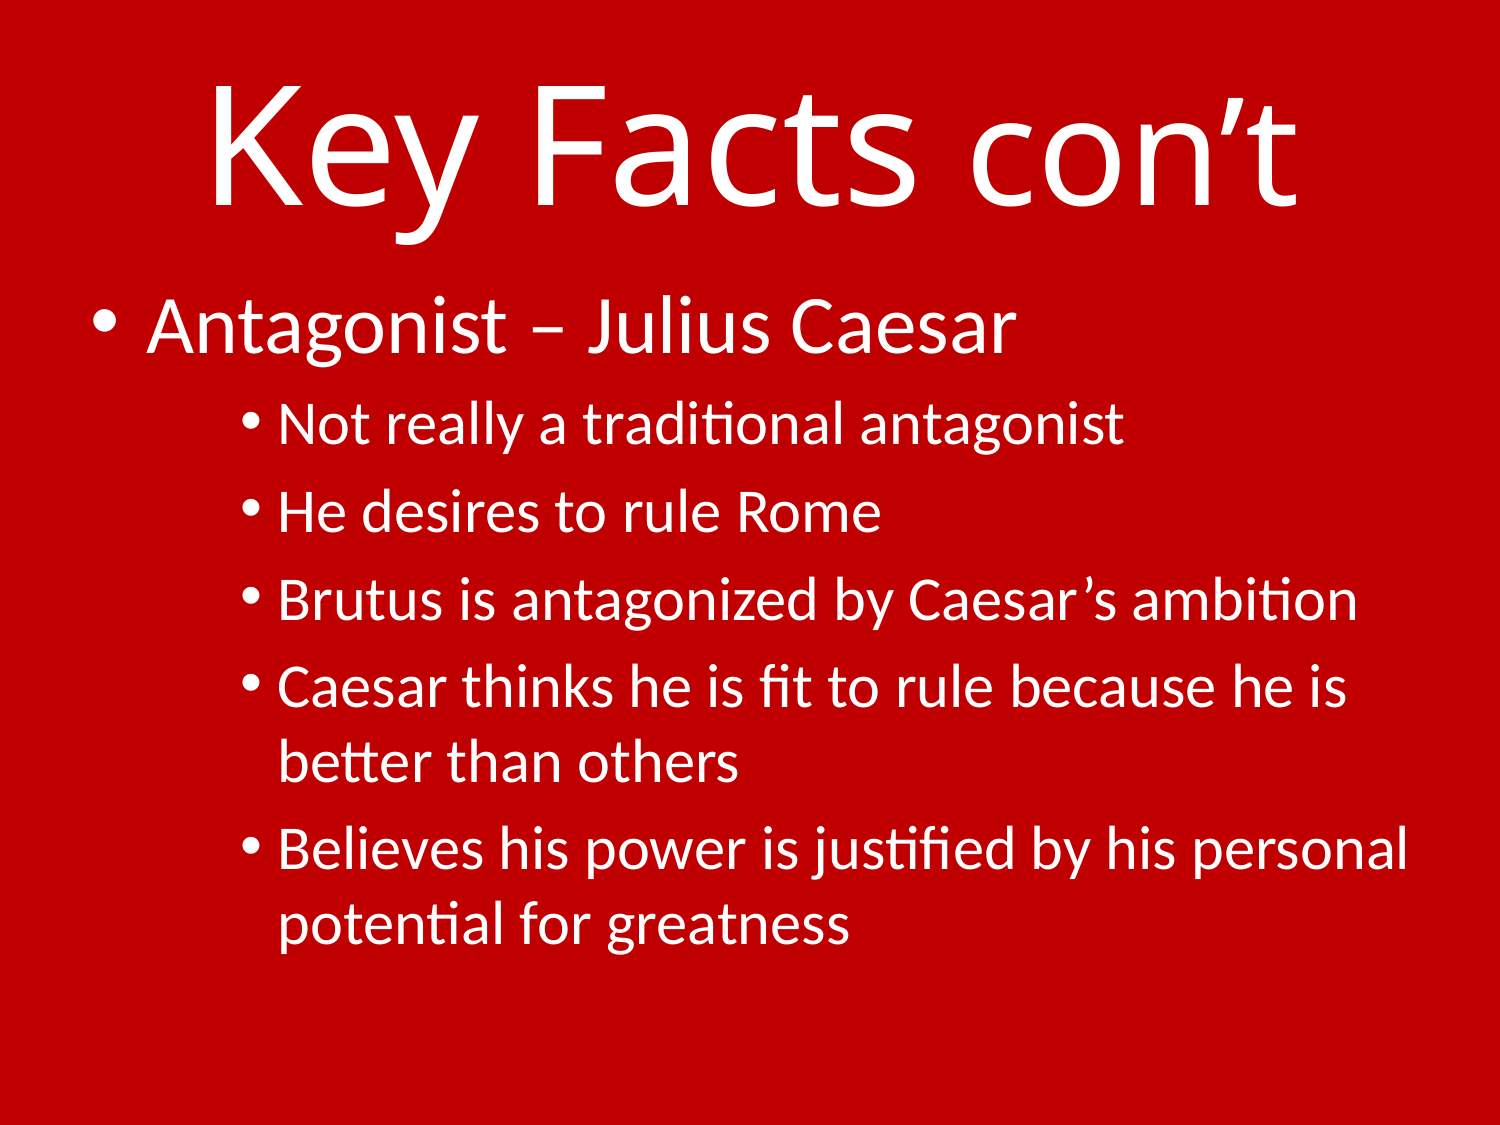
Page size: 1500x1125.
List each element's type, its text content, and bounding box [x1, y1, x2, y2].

title Key Facts con’t [75, 45, 1425, 233]
list Antagonist – Julius Caesar Not really a traditional antagonist He desires to rule Rome Brutus is antagonized by Caesar’s ambition Caesar thinks he is fit to rule because he is better than others Believes his power is justified by his personal potential for greatness [75, 262, 1438, 1088]
